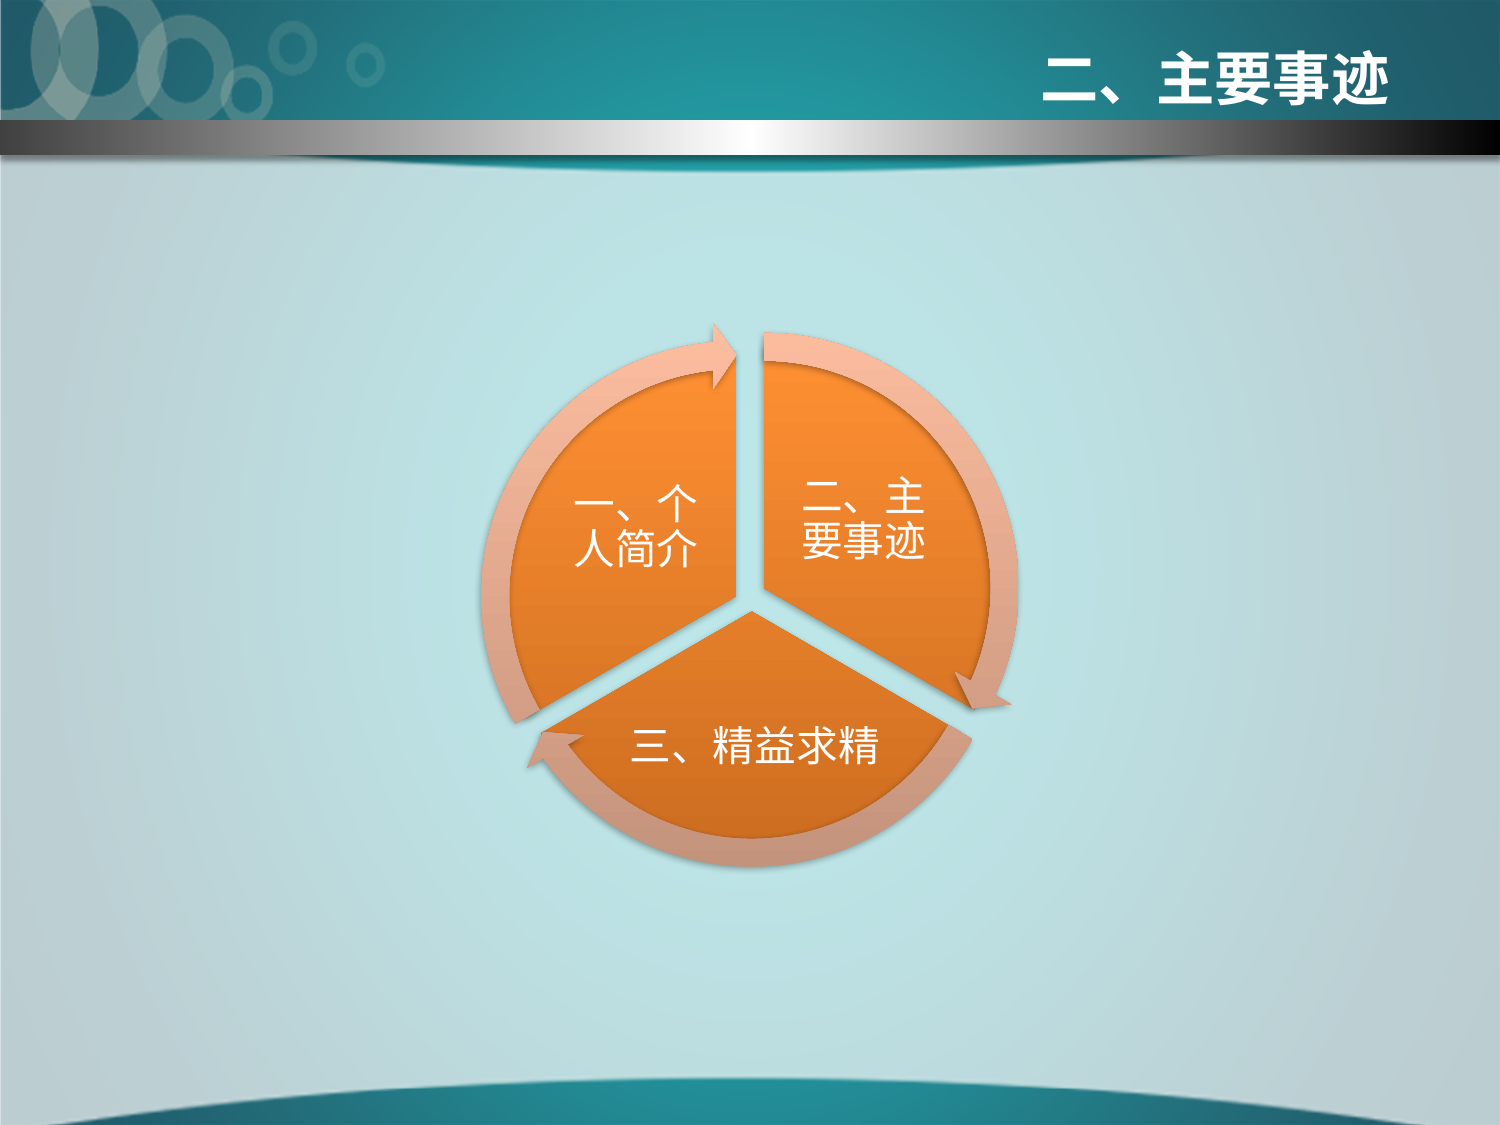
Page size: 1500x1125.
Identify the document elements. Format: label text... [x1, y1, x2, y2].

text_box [462, 322, 1011, 870]
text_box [478, 337, 1026, 886]
text_box 二、主要事迹 [1025, 35, 1405, 120]
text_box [489, 314, 1038, 862]
picture [0, 0, 1500, 1125]
